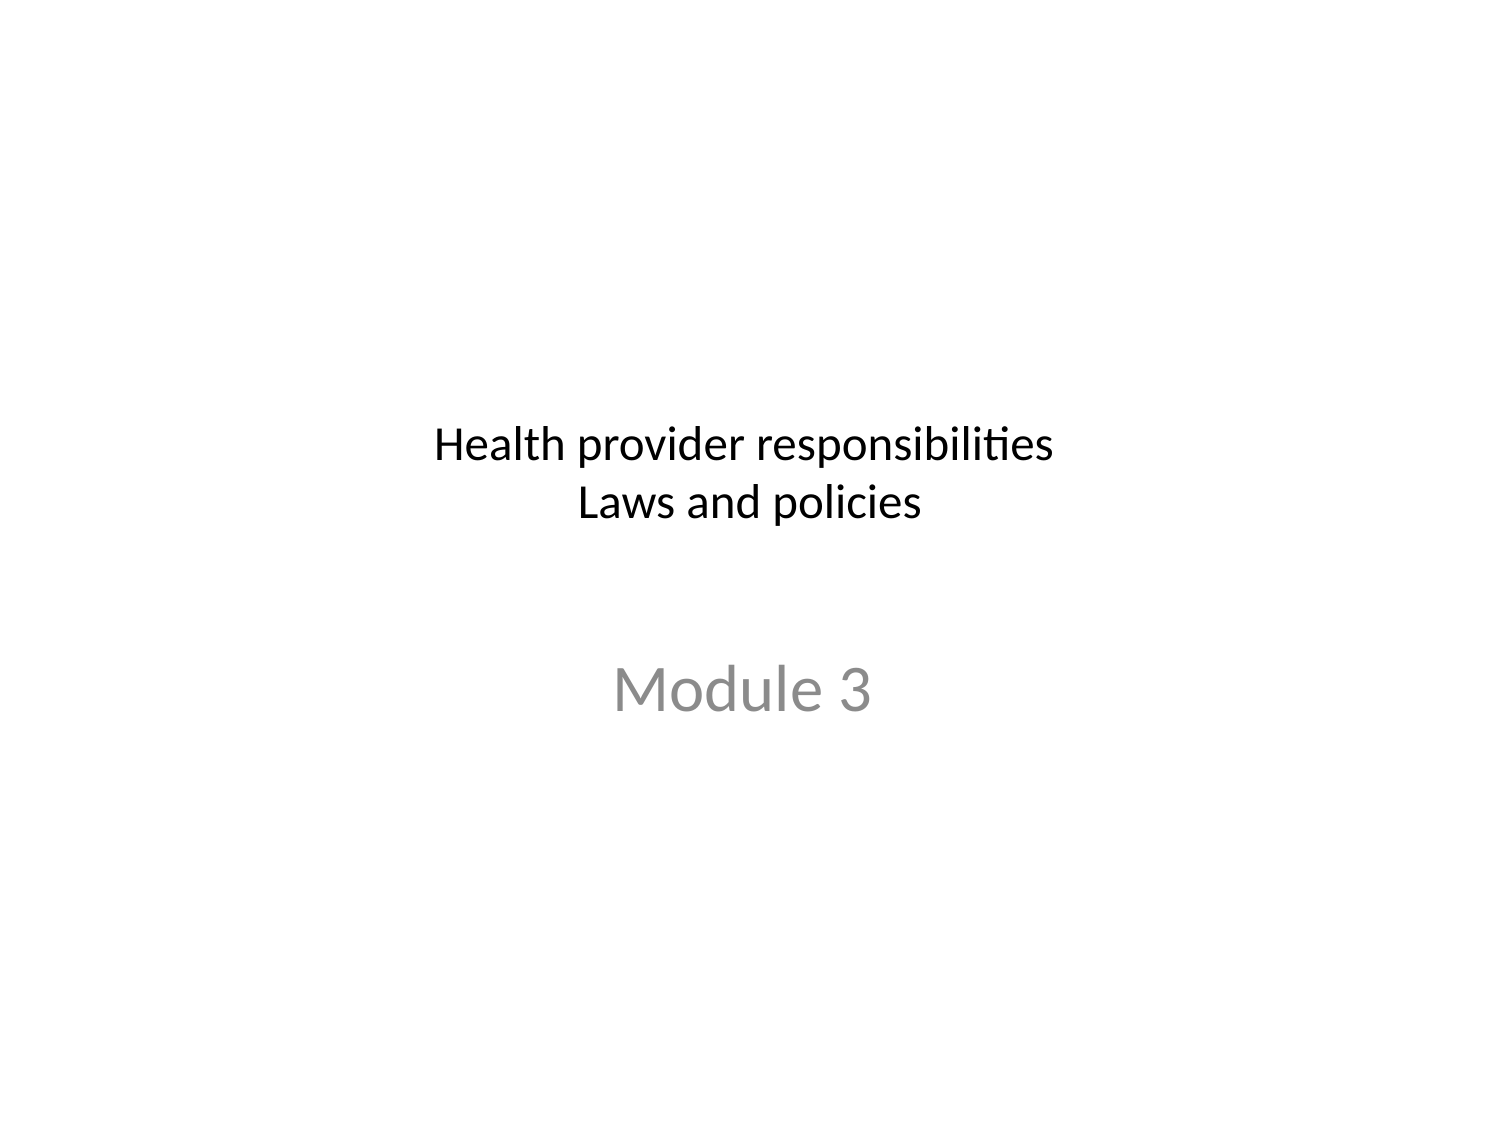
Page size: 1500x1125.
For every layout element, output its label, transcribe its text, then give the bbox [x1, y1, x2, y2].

subtitle Module 3 [225, 637, 1275, 925]
title Health provider responsibilities Laws and policies [112, 349, 1388, 591]
